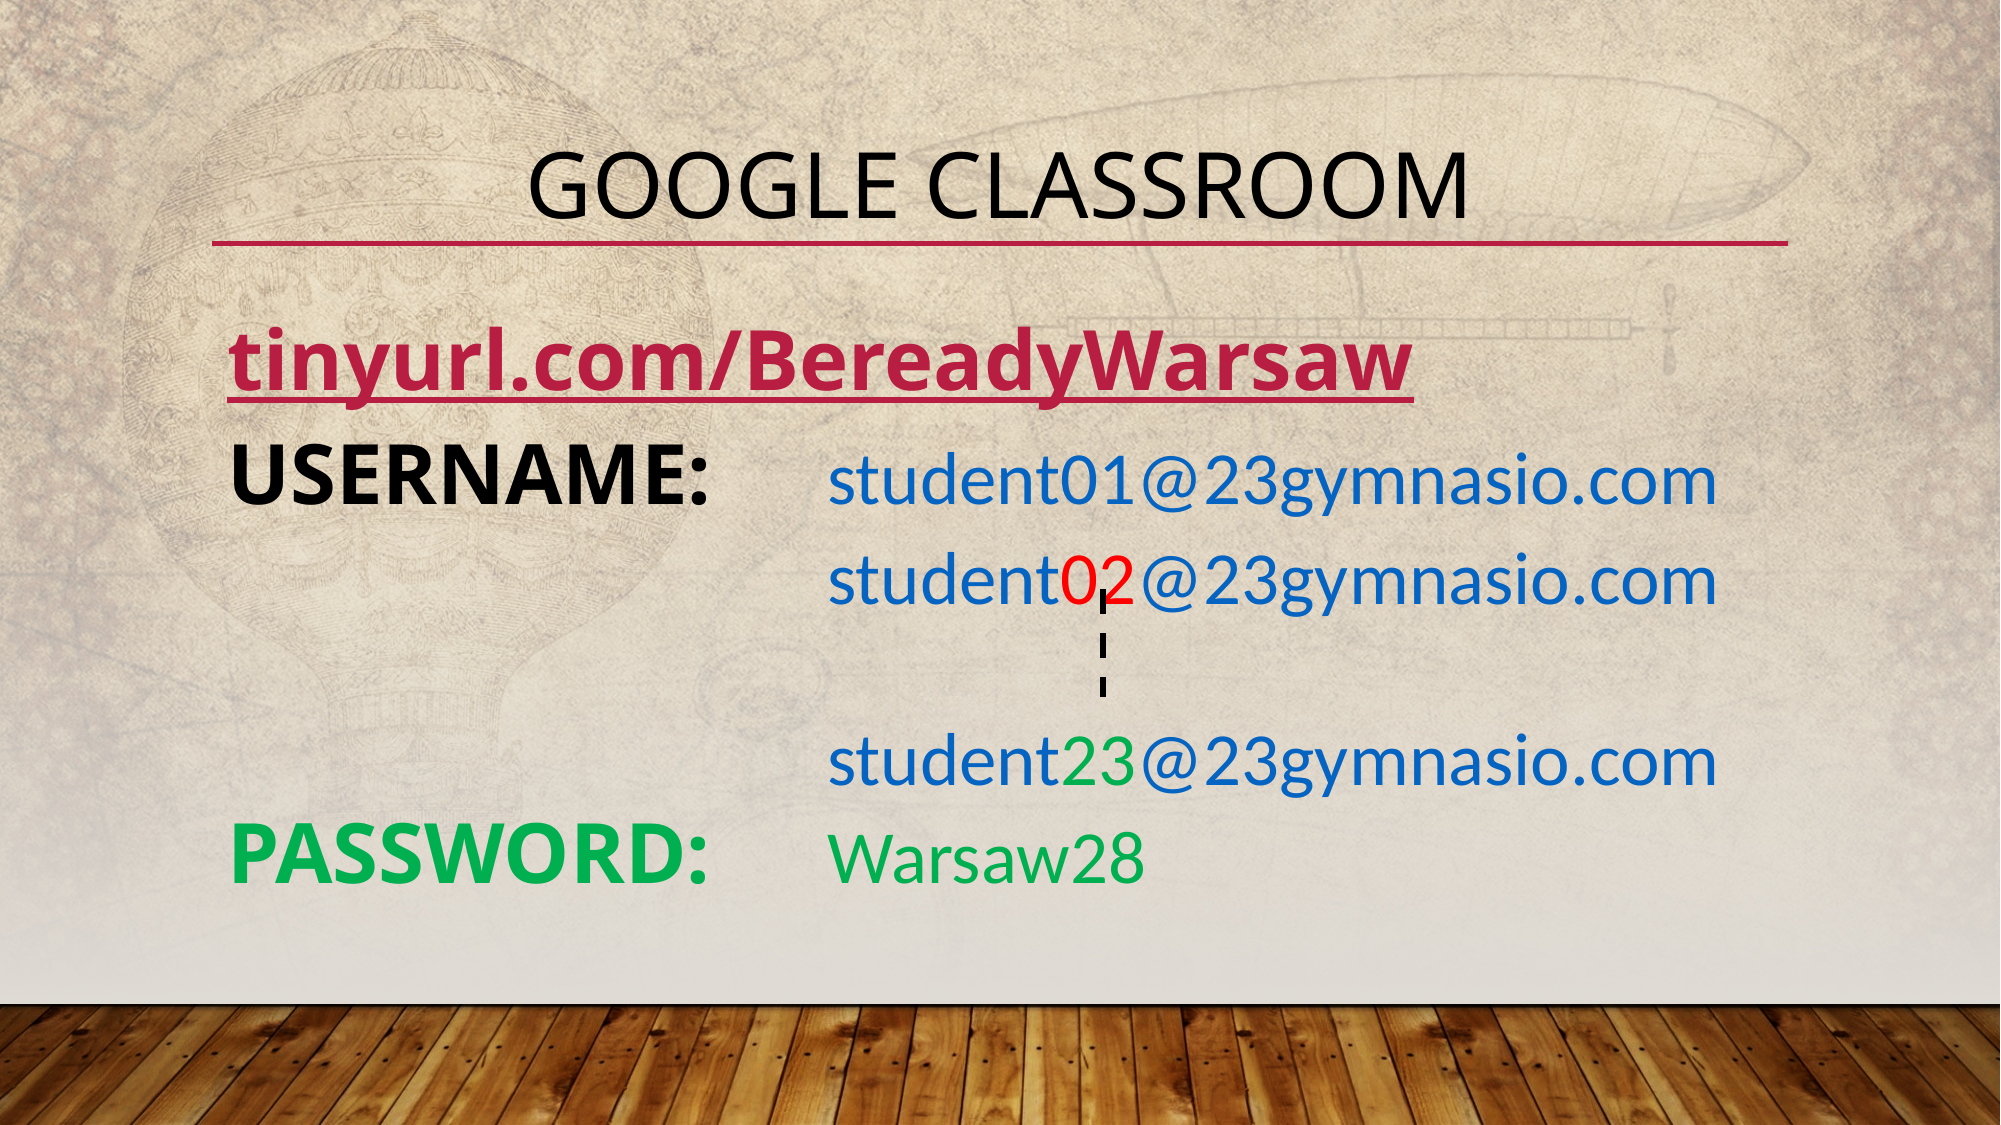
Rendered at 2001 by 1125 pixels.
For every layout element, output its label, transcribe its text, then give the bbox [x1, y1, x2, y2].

list tinyurl.com/BereadyWarsaw USERNAME: student01@23gymnasio.com student02@23gymnasio.com student23@23gymnasio.com PASSWORD: Warsaw28 [212, 277, 1885, 975]
title GOOGLE CLASSROOM [212, 131, 1788, 277]
picture [0, 1004, 2000, 1125]
